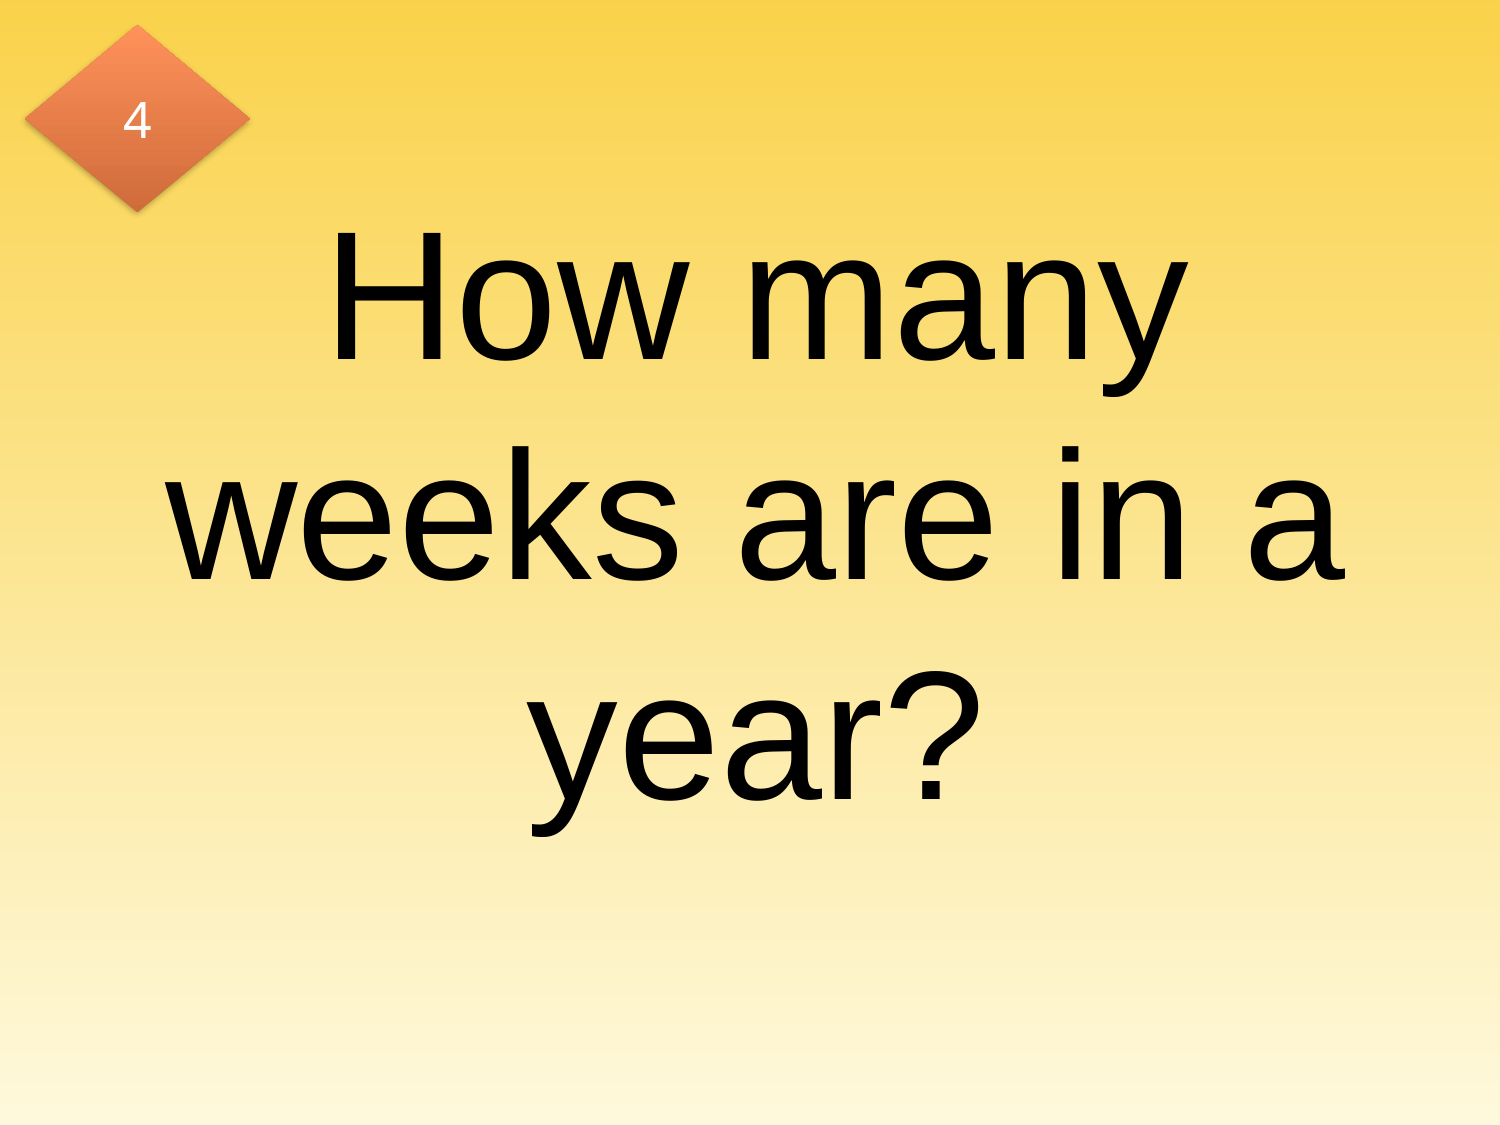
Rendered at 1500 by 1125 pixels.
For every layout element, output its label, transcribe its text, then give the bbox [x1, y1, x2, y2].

title How many weeks are in a year? [112, 137, 1401, 876]
text_box 4 [24, 24, 250, 213]
